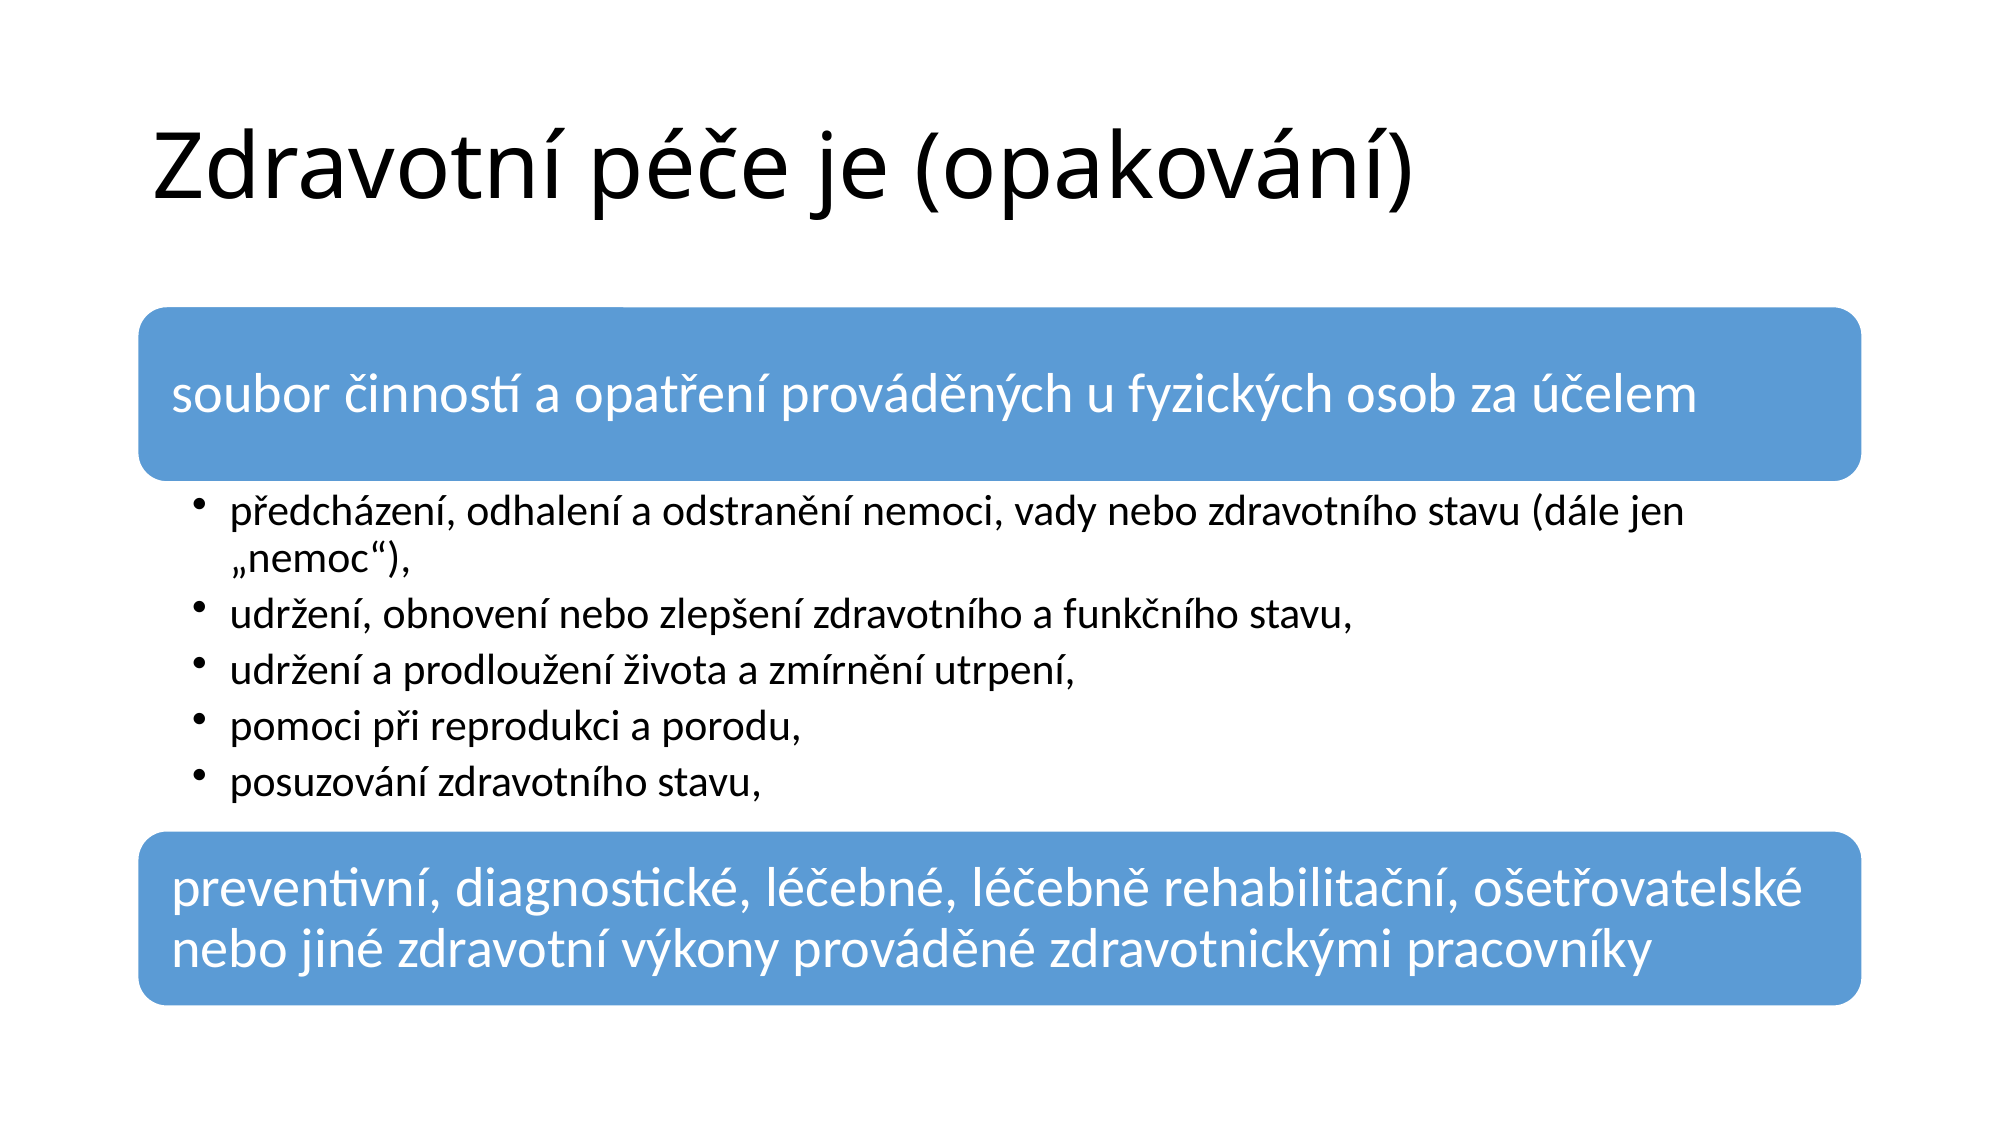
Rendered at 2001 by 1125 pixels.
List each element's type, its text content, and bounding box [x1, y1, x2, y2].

title Zdravotní péče je (opakování) [137, 59, 1863, 278]
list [137, 299, 1863, 1014]
